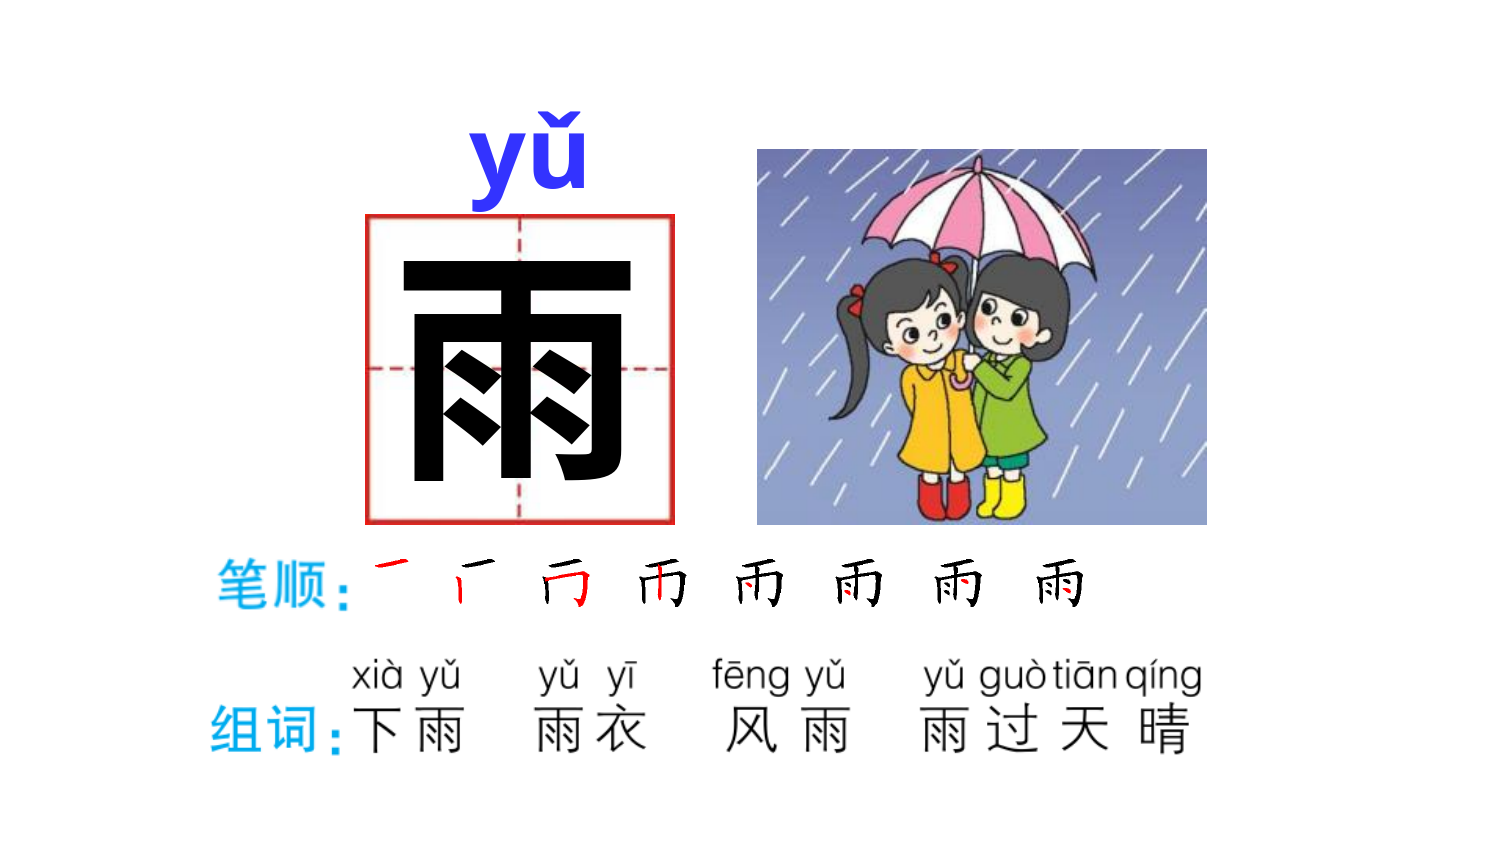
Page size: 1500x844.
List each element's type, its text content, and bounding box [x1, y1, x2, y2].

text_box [365, 202, 675, 525]
picture [757, 149, 1207, 525]
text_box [212, 550, 1083, 616]
picture [207, 655, 1207, 761]
text_box yǔ [454, 80, 608, 202]
